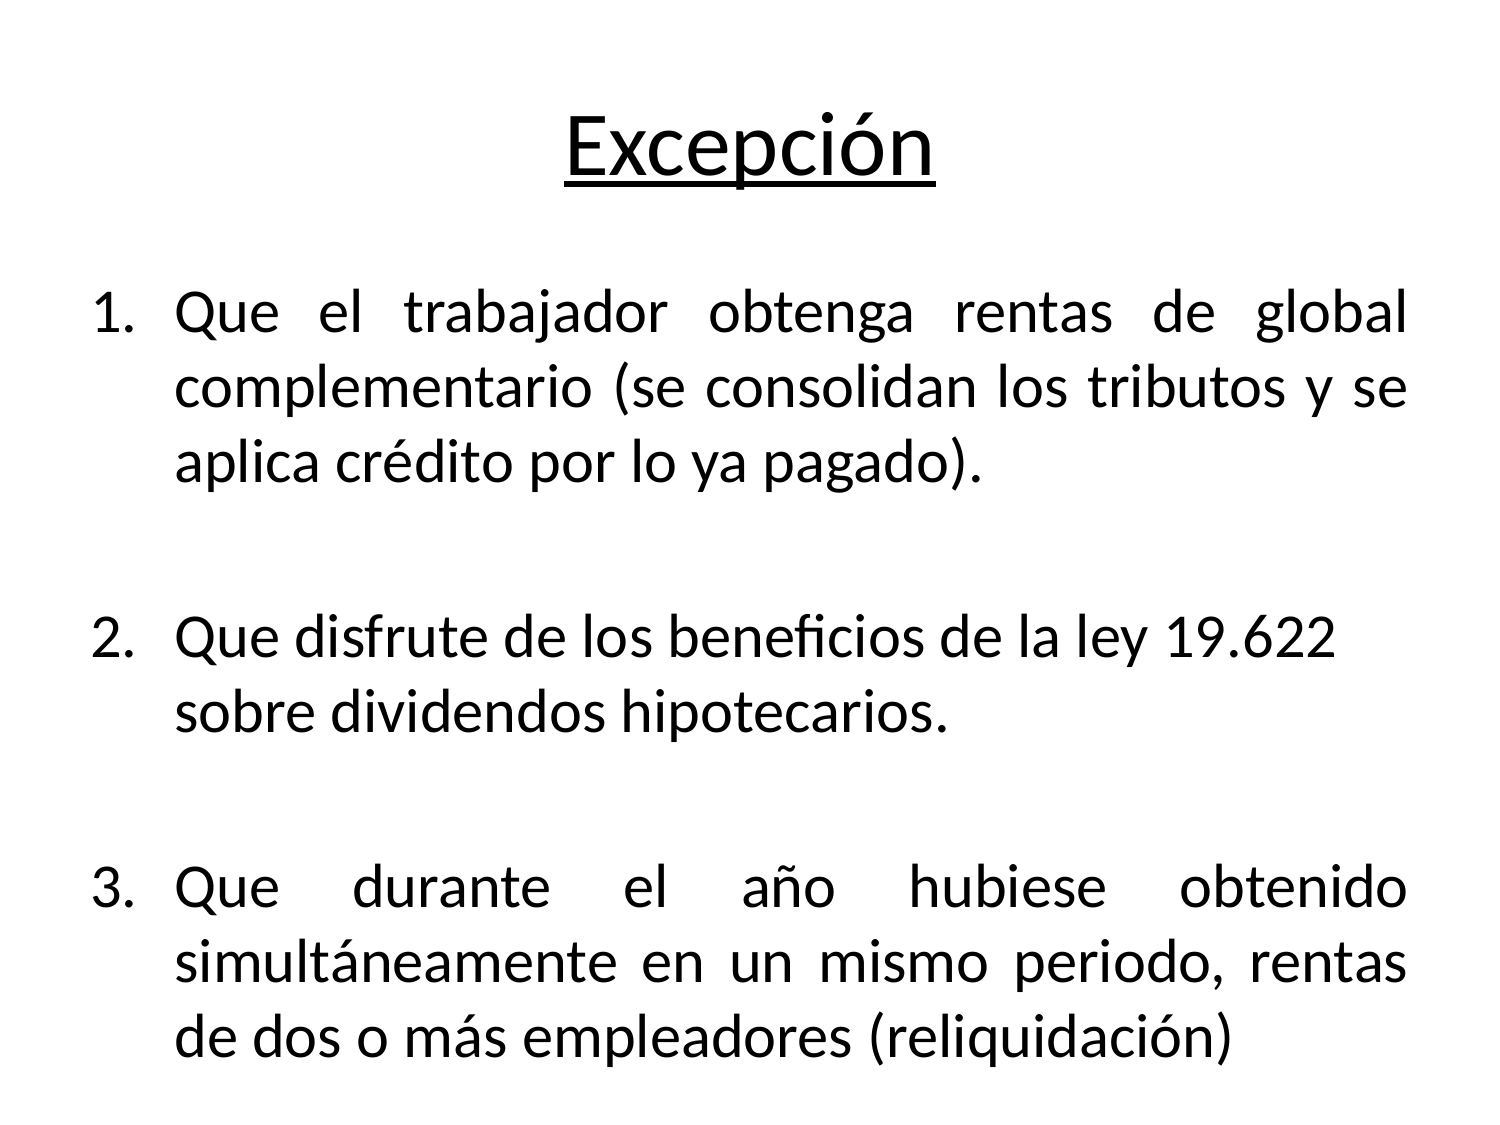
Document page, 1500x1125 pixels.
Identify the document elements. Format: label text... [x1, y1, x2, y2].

title Excepción [74, 44, 1426, 233]
list Que el trabajador obtenga rentas de global complementario (se consolidan los tributos y se aplica crédito por lo ya pagado). Que disfrute de los beneficios de la ley 19.622 sobre dividendos hipotecarios. Que durante el año hubiese obtenido simultáneamente en un mismo periodo, rentas de dos o más empleadores (reliquidación) [74, 262, 1426, 1125]
